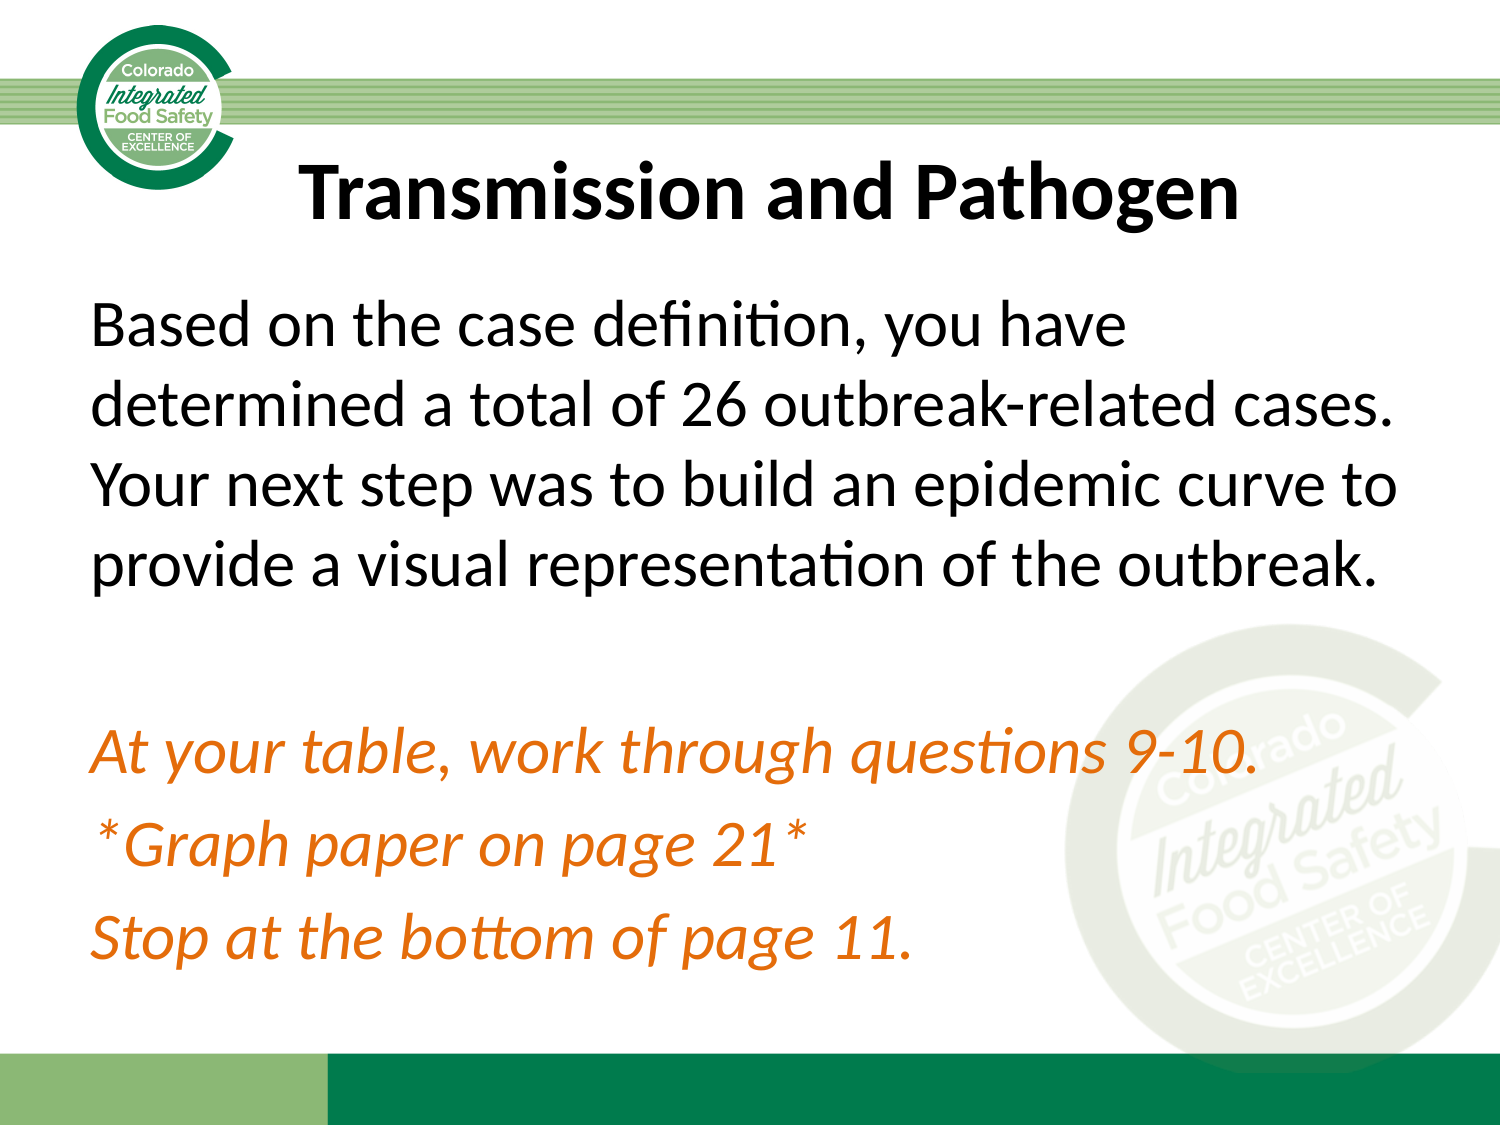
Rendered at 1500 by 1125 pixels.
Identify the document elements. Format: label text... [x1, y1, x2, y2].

list Based on the case definition, you have determined a total of 26 outbreak-related cases. Your next step was to build an epidemic curve to provide a visual representation of the outbreak. At your table, work through questions 9-10. *Graph paper on page 21* Stop at the bottom of page 11. [75, 272, 1466, 1001]
picture [0, 25, 1500, 1125]
title Transmission and Pathogen [75, 100, 1466, 272]
